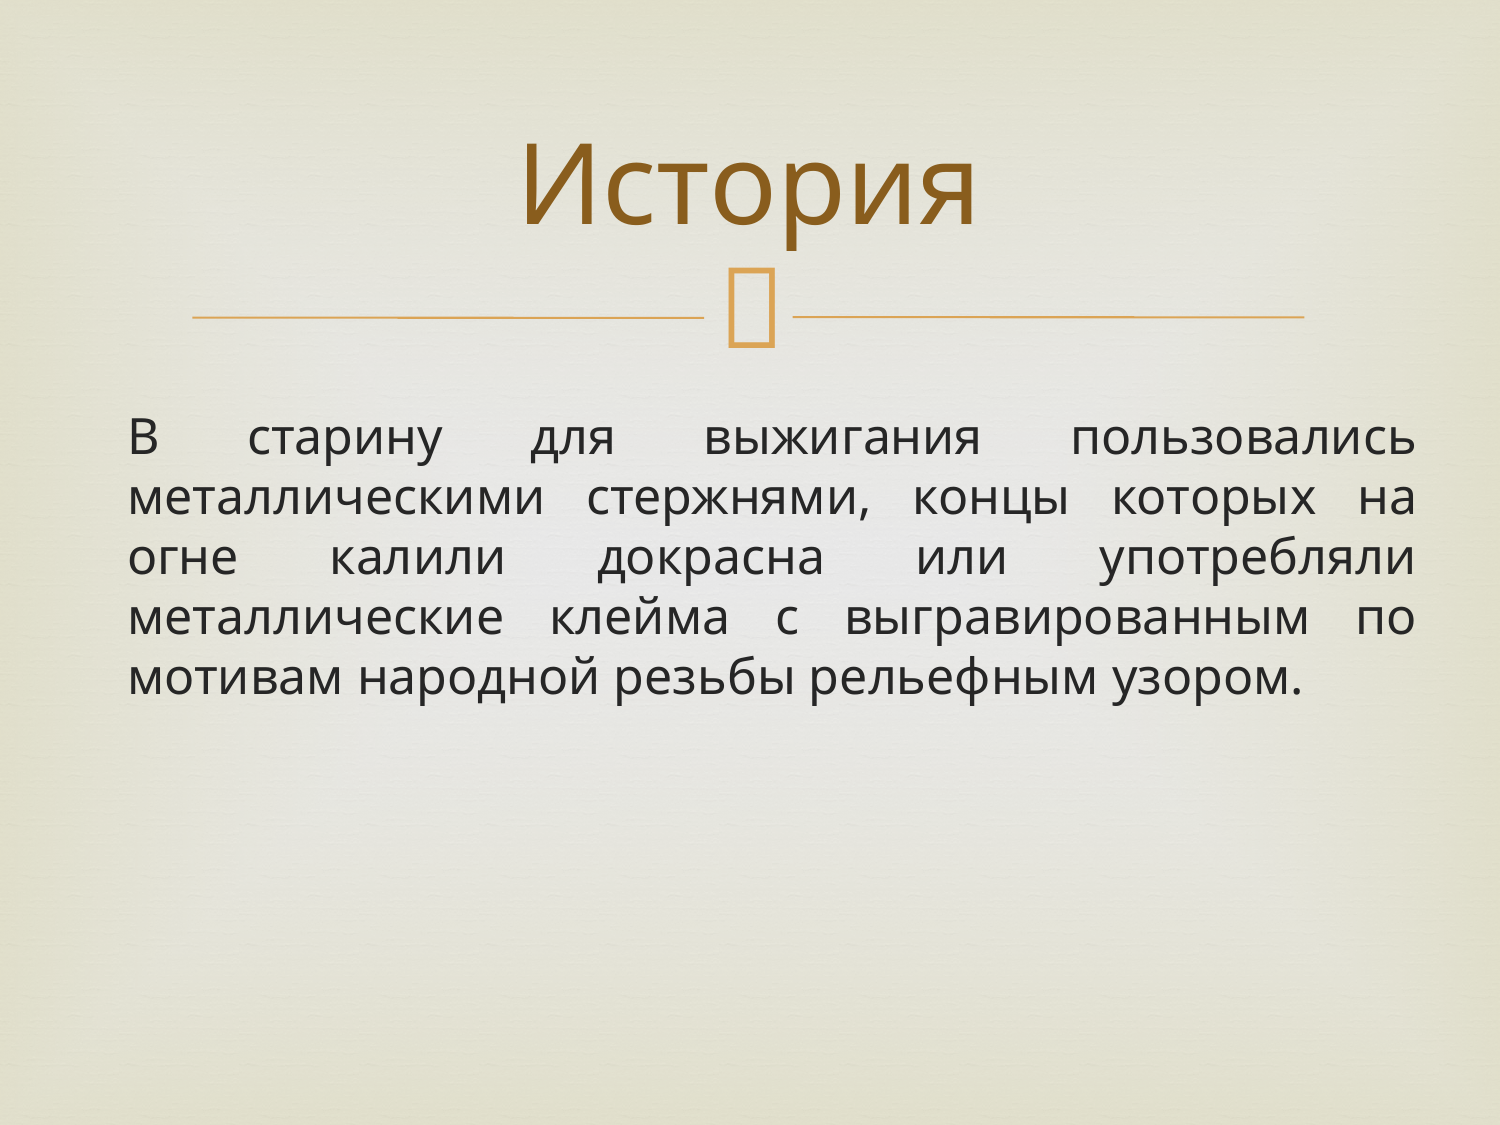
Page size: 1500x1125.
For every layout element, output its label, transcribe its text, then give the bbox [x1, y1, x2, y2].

title История [112, 93, 1386, 267]
list В старину для выжигания пользовались металлическими стержнями, концы которых на огне калили докрасна или употребляли металлические клейма с выгравированным по мотивам народной резьбы рельефным узором. [112, 397, 1433, 965]
